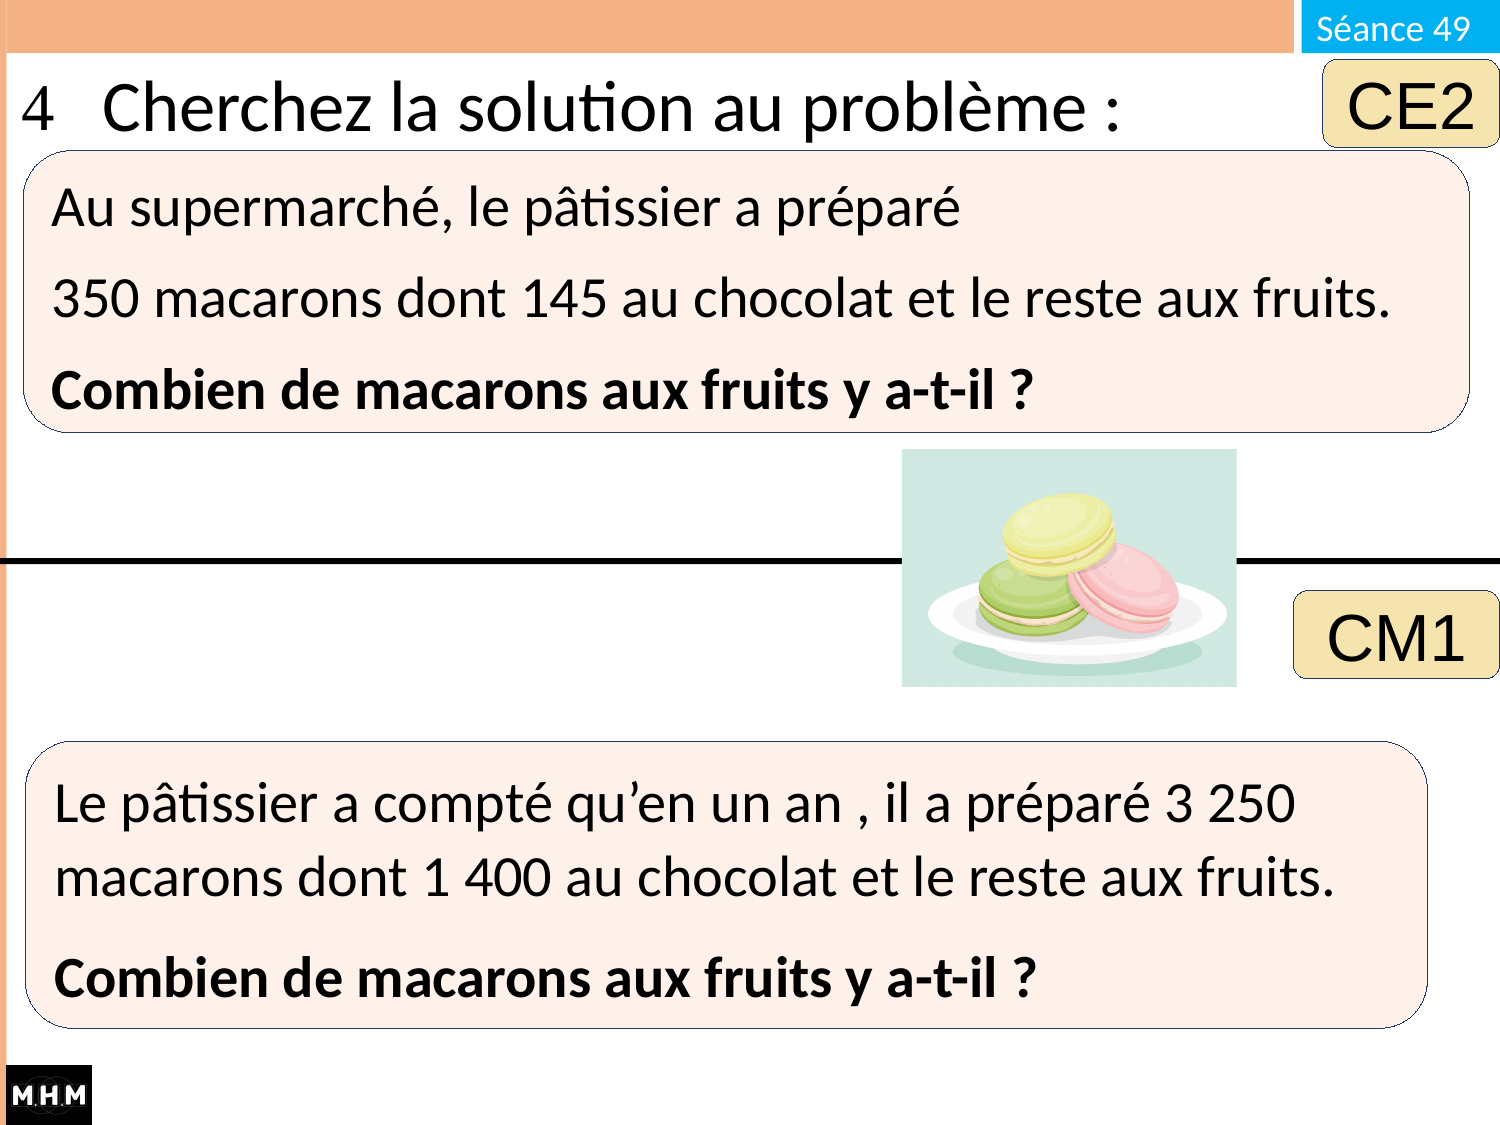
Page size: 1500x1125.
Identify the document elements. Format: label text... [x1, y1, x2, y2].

text_box CM1 [1293, 590, 1500, 679]
picture [6, 1065, 92, 1125]
title Cherchez la solution au problème : [87, 32, 1382, 150]
text_box Le pâtissier a compté qu’en un an , il a préparé 3 250 macarons dont 1 400 au chocolat et le reste aux fruits. Combien de macarons aux fruits y a-t-il ? [25, 741, 1428, 1029]
text_box Au supermarché, le pâtissier a préparé 350 macarons dont 145 au chocolat et le reste aux fruits. Combien de macarons aux fruits y a-t-il ? [23, 150, 1470, 433]
picture [901, 449, 1237, 687]
text_box CE2 [1322, 59, 1500, 148]
